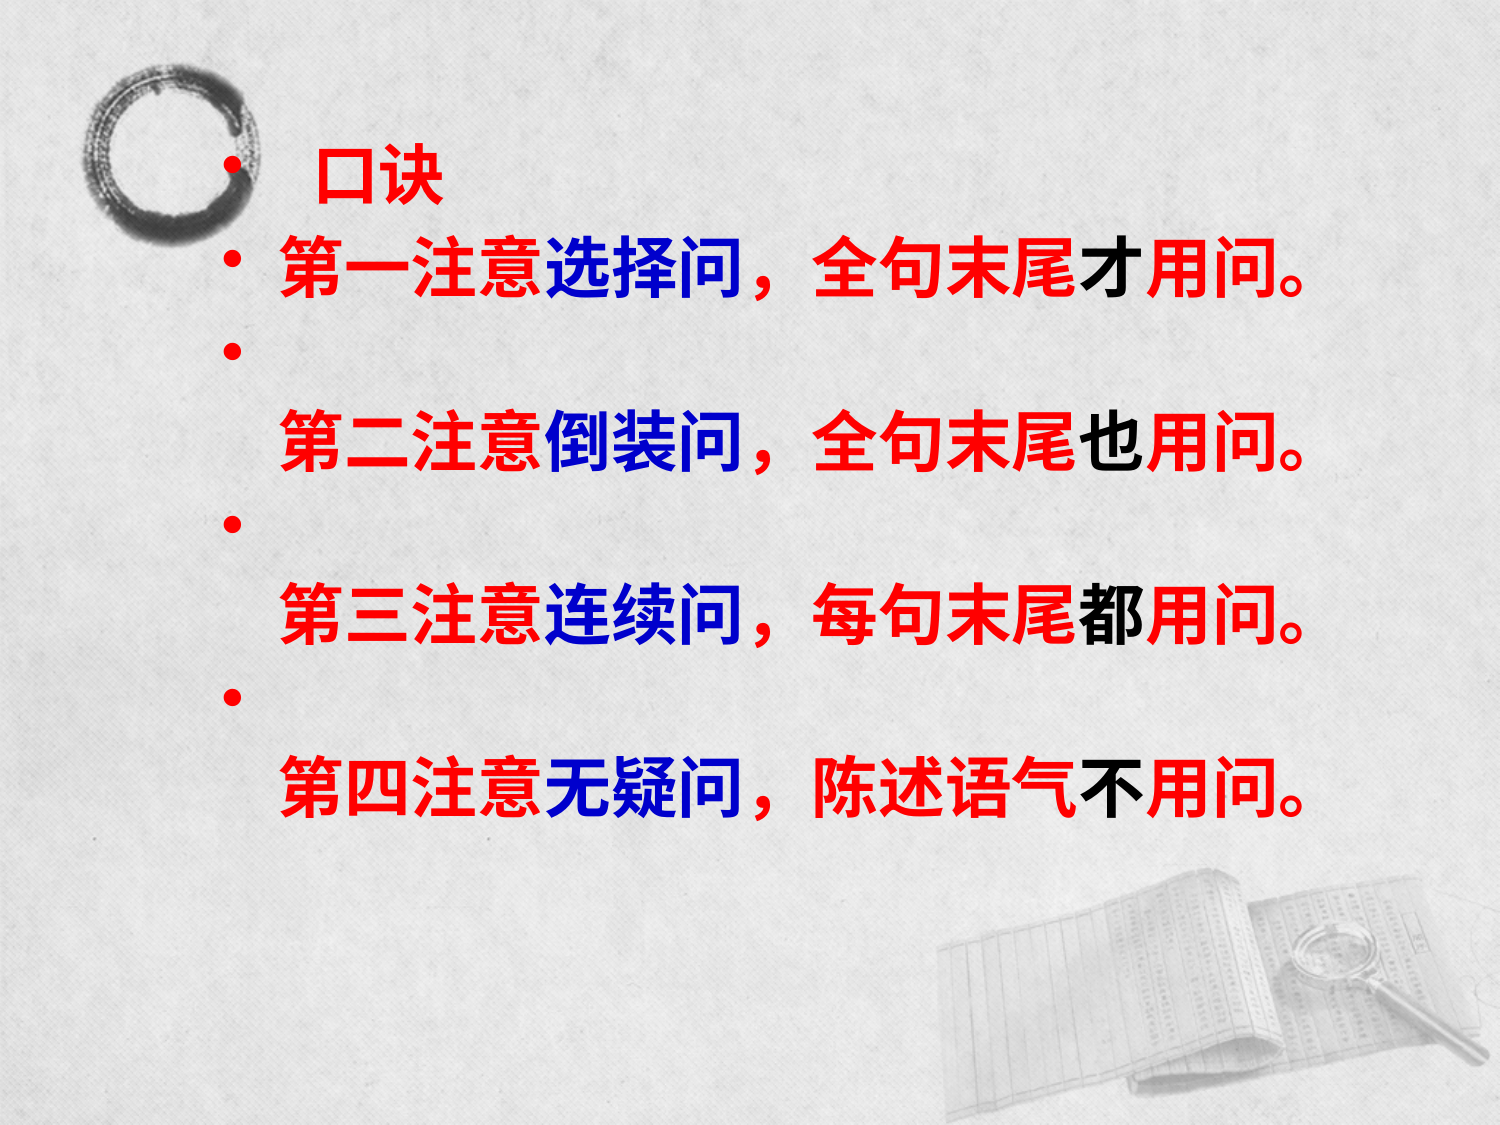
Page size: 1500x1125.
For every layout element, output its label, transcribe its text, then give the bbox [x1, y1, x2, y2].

picture [0, 0, 1500, 1125]
list 口诀 第一注意选择问，全句末尾才用问。 第二注意倒装问，全句末尾也用问。 第三注意连续问，每句末尾都用问。 第四注意无疑问，陈述语气不用问。 [206, 125, 1500, 852]
